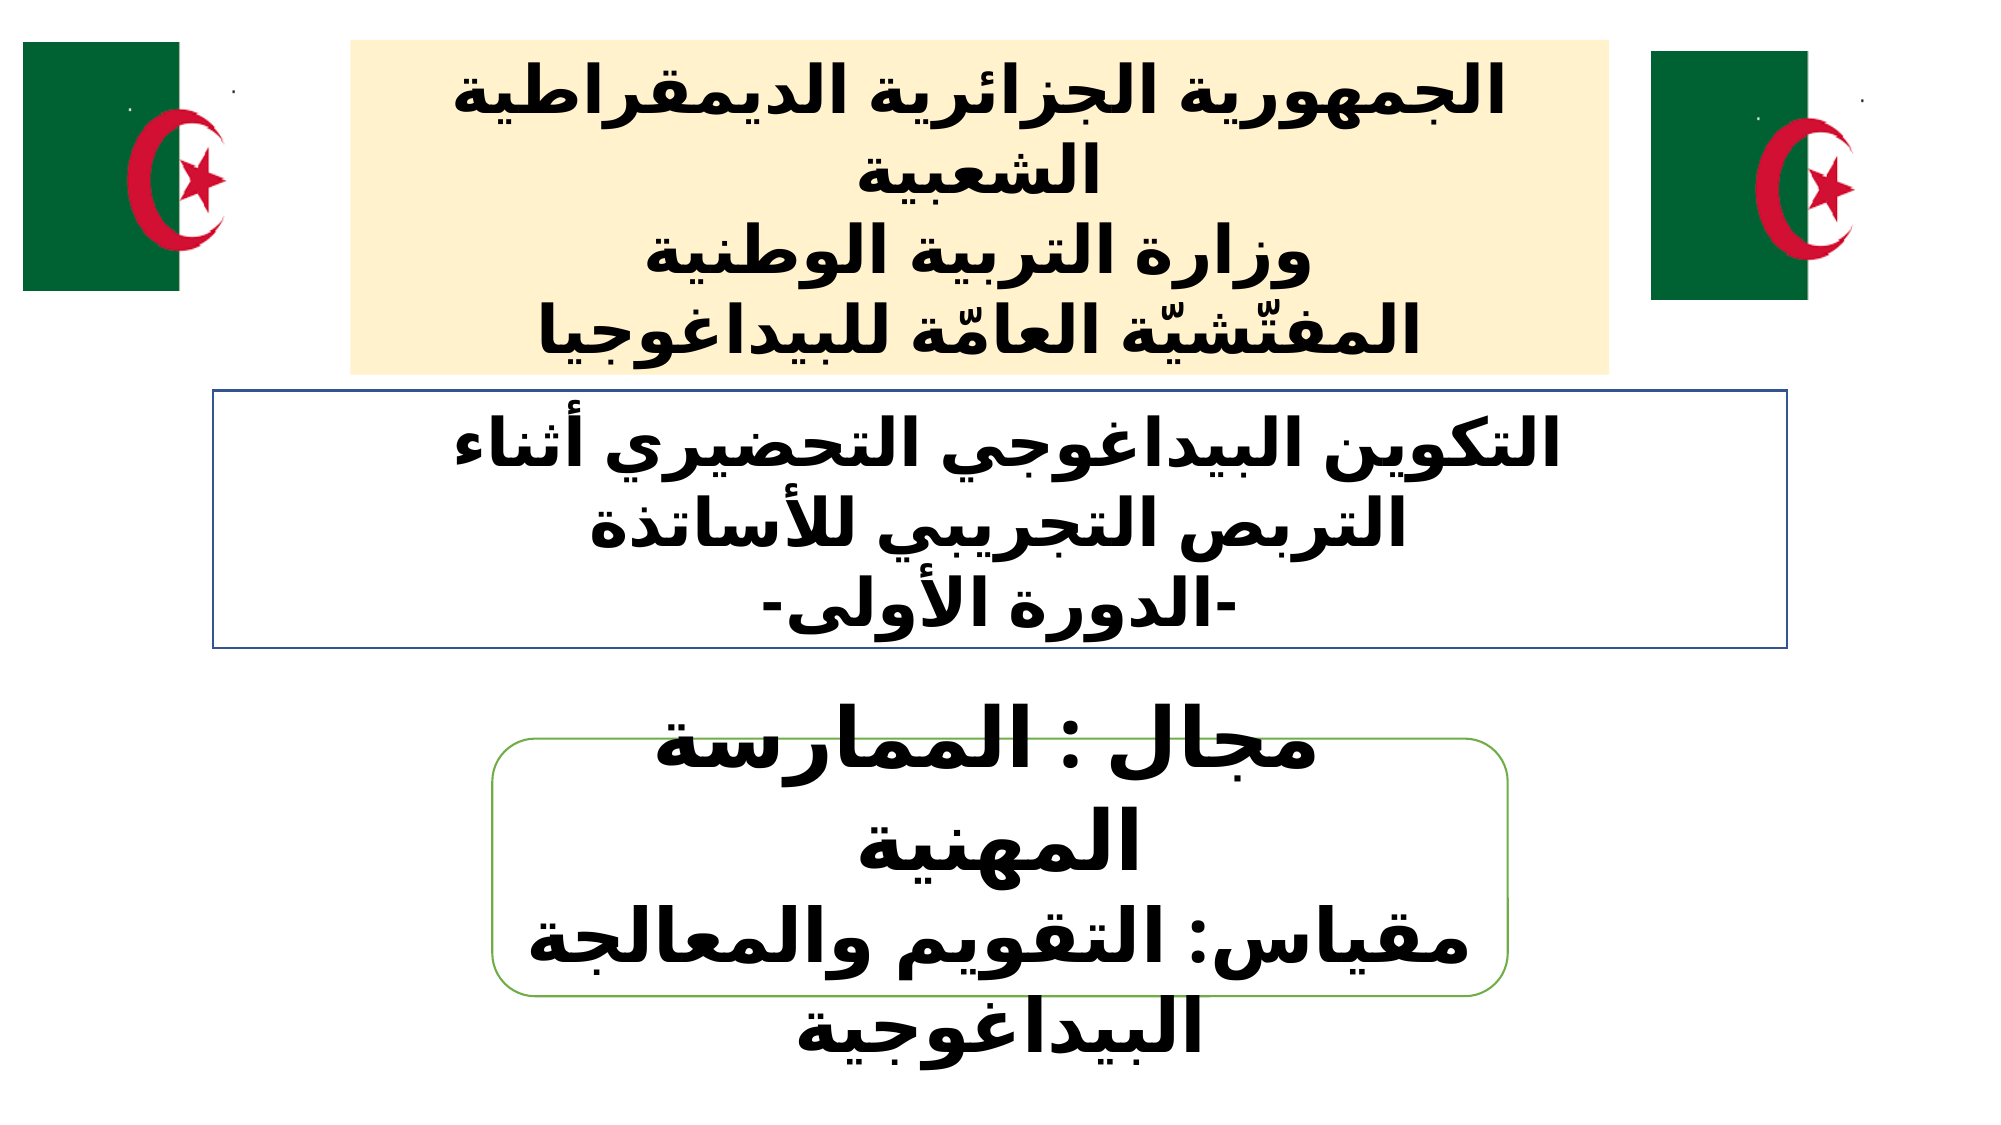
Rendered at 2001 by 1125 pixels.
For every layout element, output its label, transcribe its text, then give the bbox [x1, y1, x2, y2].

text_box التكوين البيداغوجي التحضيري أثناء التربص التجريبي للأساتذة -الدورة الأولى- [212, 389, 1788, 649]
text_box الجمهورية الجزائرية الديمقراطية الشعبية وزارة التربية الوطنية المفتّشيّة العامّة للبيداغوجيا [350, 39, 1610, 375]
picture [1651, 51, 1964, 300]
text_box مجال : الممارسة المهنية مقياس: التقويم والمعالجة البيداغوجية [491, 737, 1509, 998]
picture [23, 42, 335, 291]
